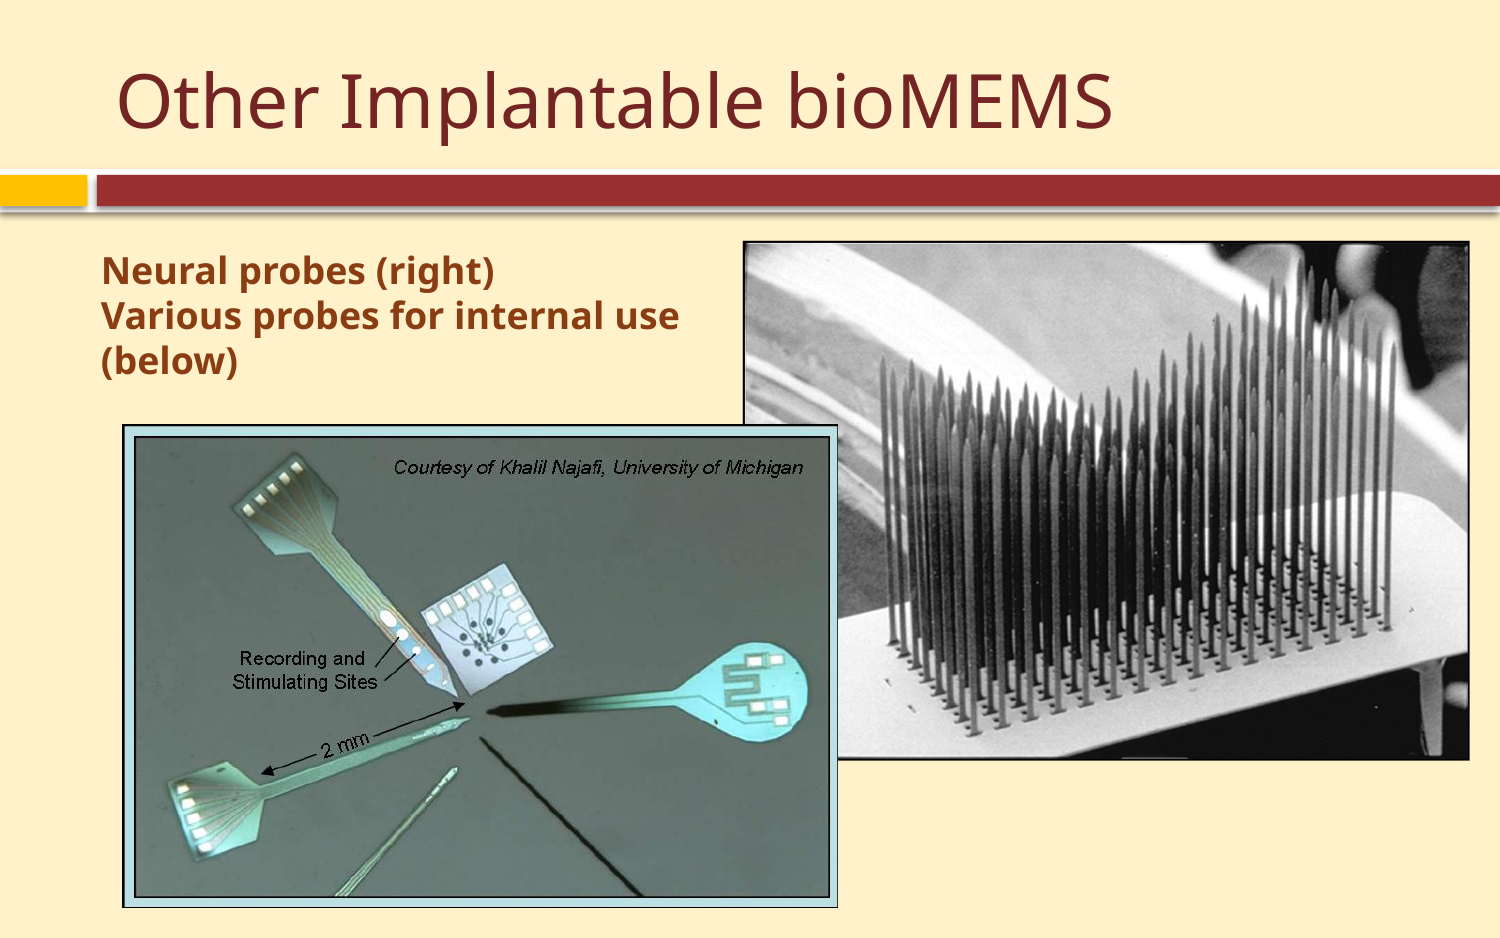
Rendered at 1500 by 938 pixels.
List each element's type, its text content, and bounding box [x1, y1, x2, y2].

text_box Neural probes (right) Various probes for internal use (below) [86, 239, 712, 389]
title Other Implantable bioMEMS [100, 31, 1438, 167]
picture [121, 239, 1470, 908]
